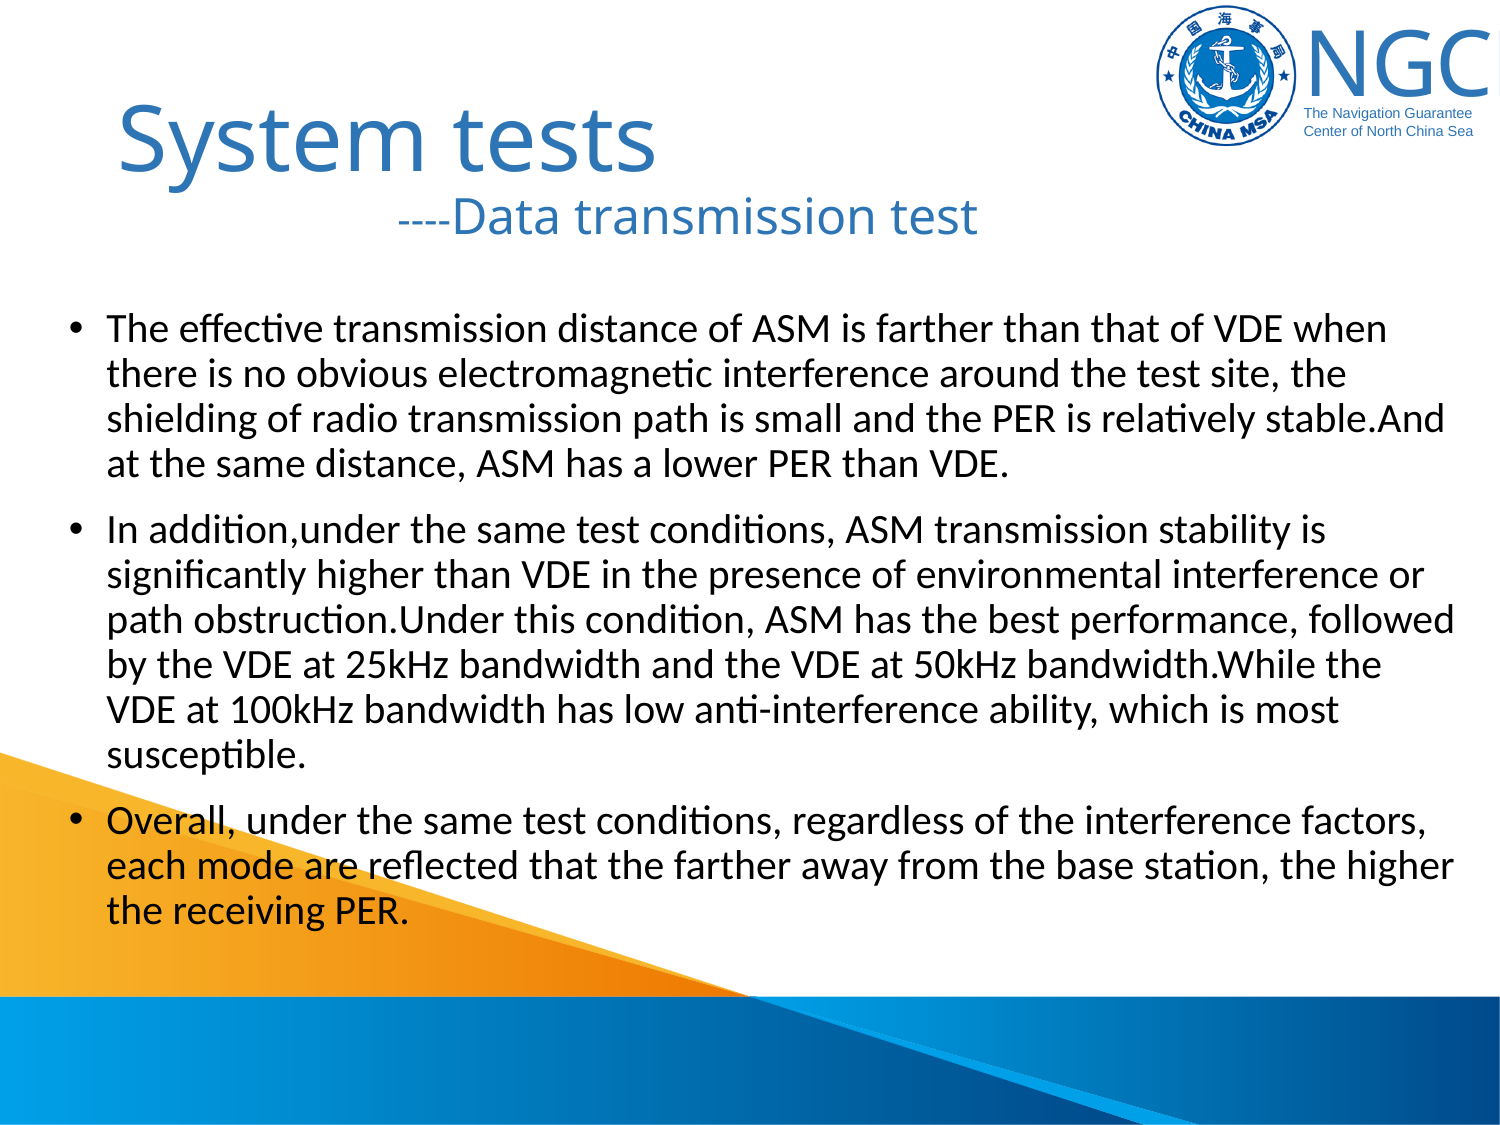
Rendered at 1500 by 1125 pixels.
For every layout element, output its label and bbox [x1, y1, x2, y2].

text_box [1111, 0, 1500, 157]
picture [0, 0, 1500, 1125]
